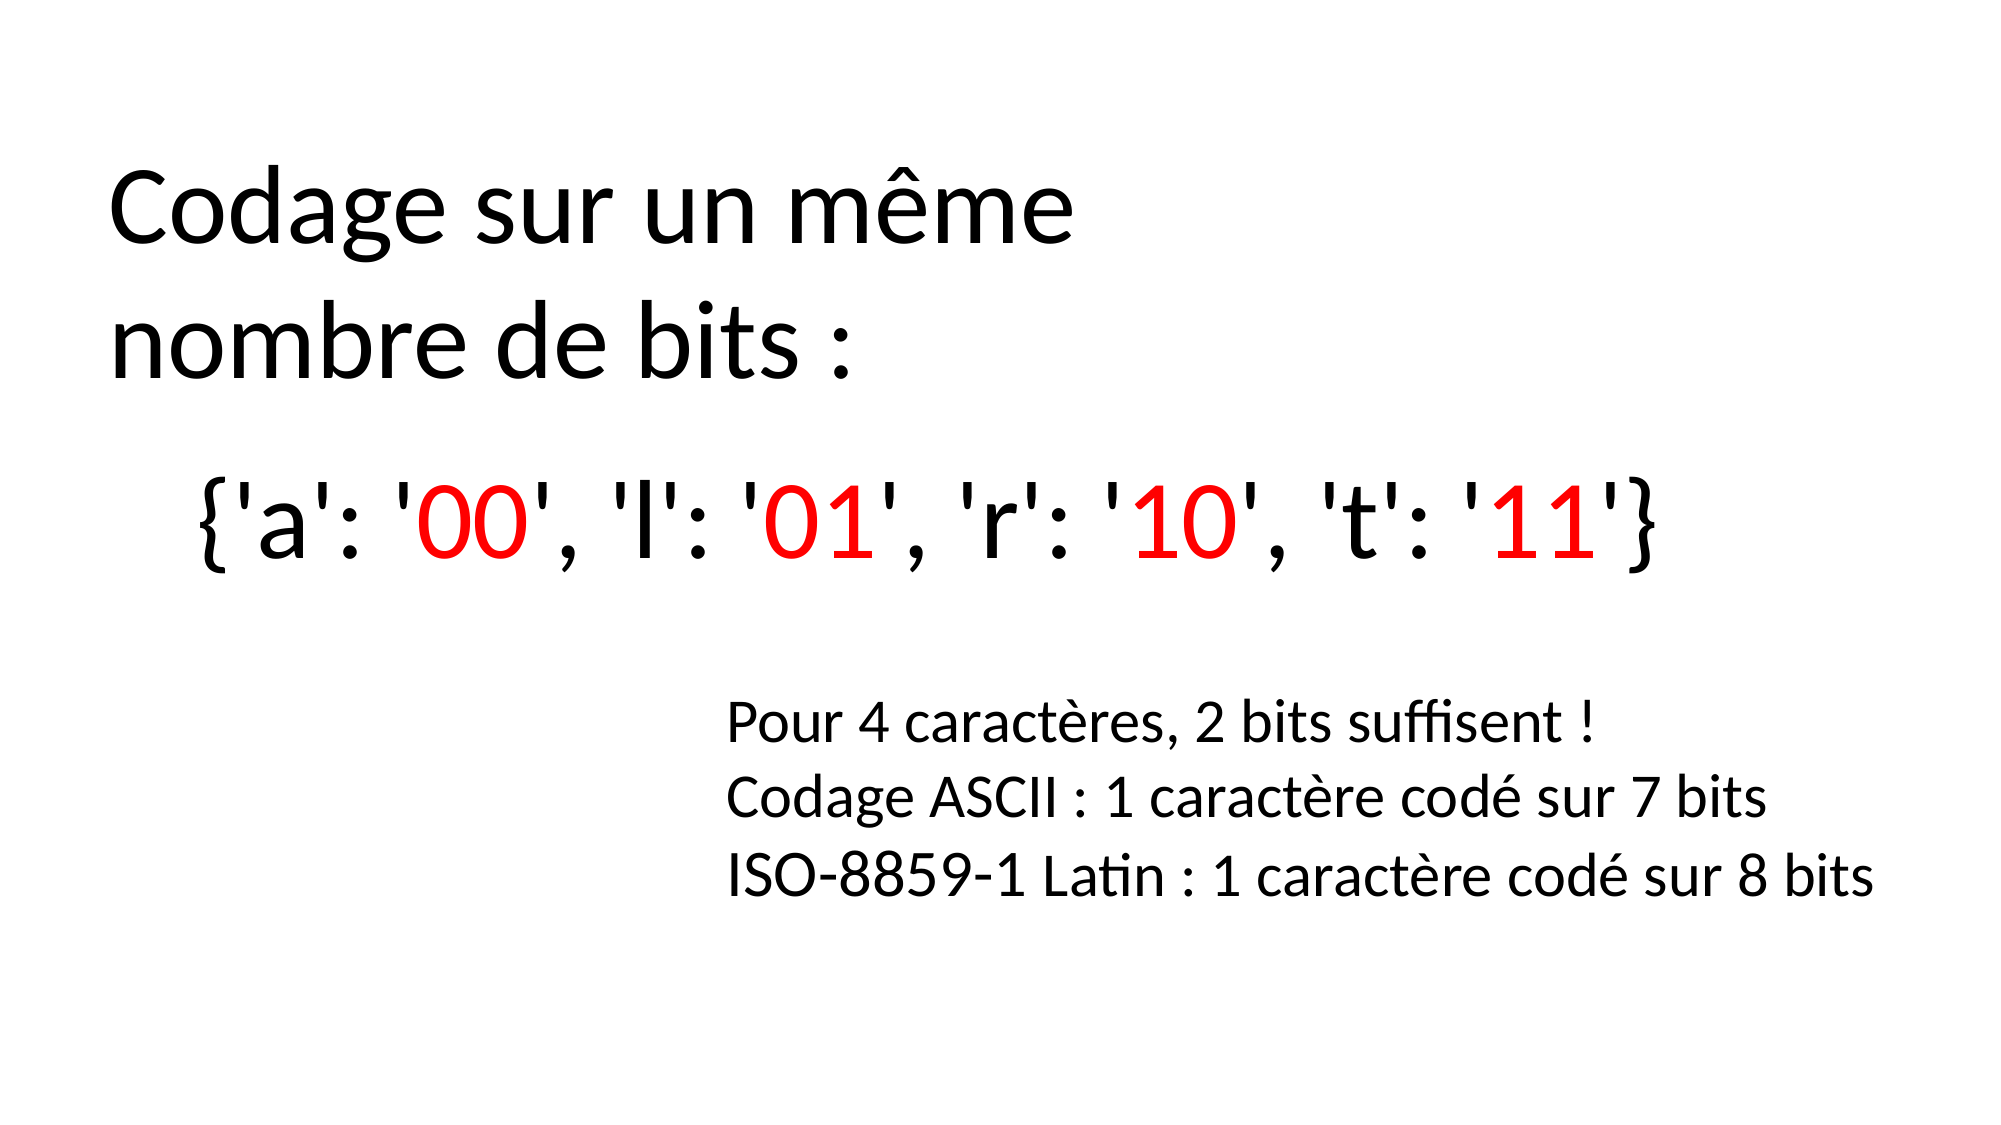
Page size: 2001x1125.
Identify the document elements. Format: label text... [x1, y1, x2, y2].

text_box {'a': '00', 'l': '01', 'r': '10', 't': '11'} [182, 438, 1835, 589]
text_box Pour 4 caractères, 2 bits suffisent ! Codage ASCII : 1 caractère codé sur 7 bits ISO-8859-1 Latin : 1 caractère codé sur 8 bits [711, 672, 2000, 918]
text_box Codage sur un même nombre de bits : [93, 124, 1715, 409]
